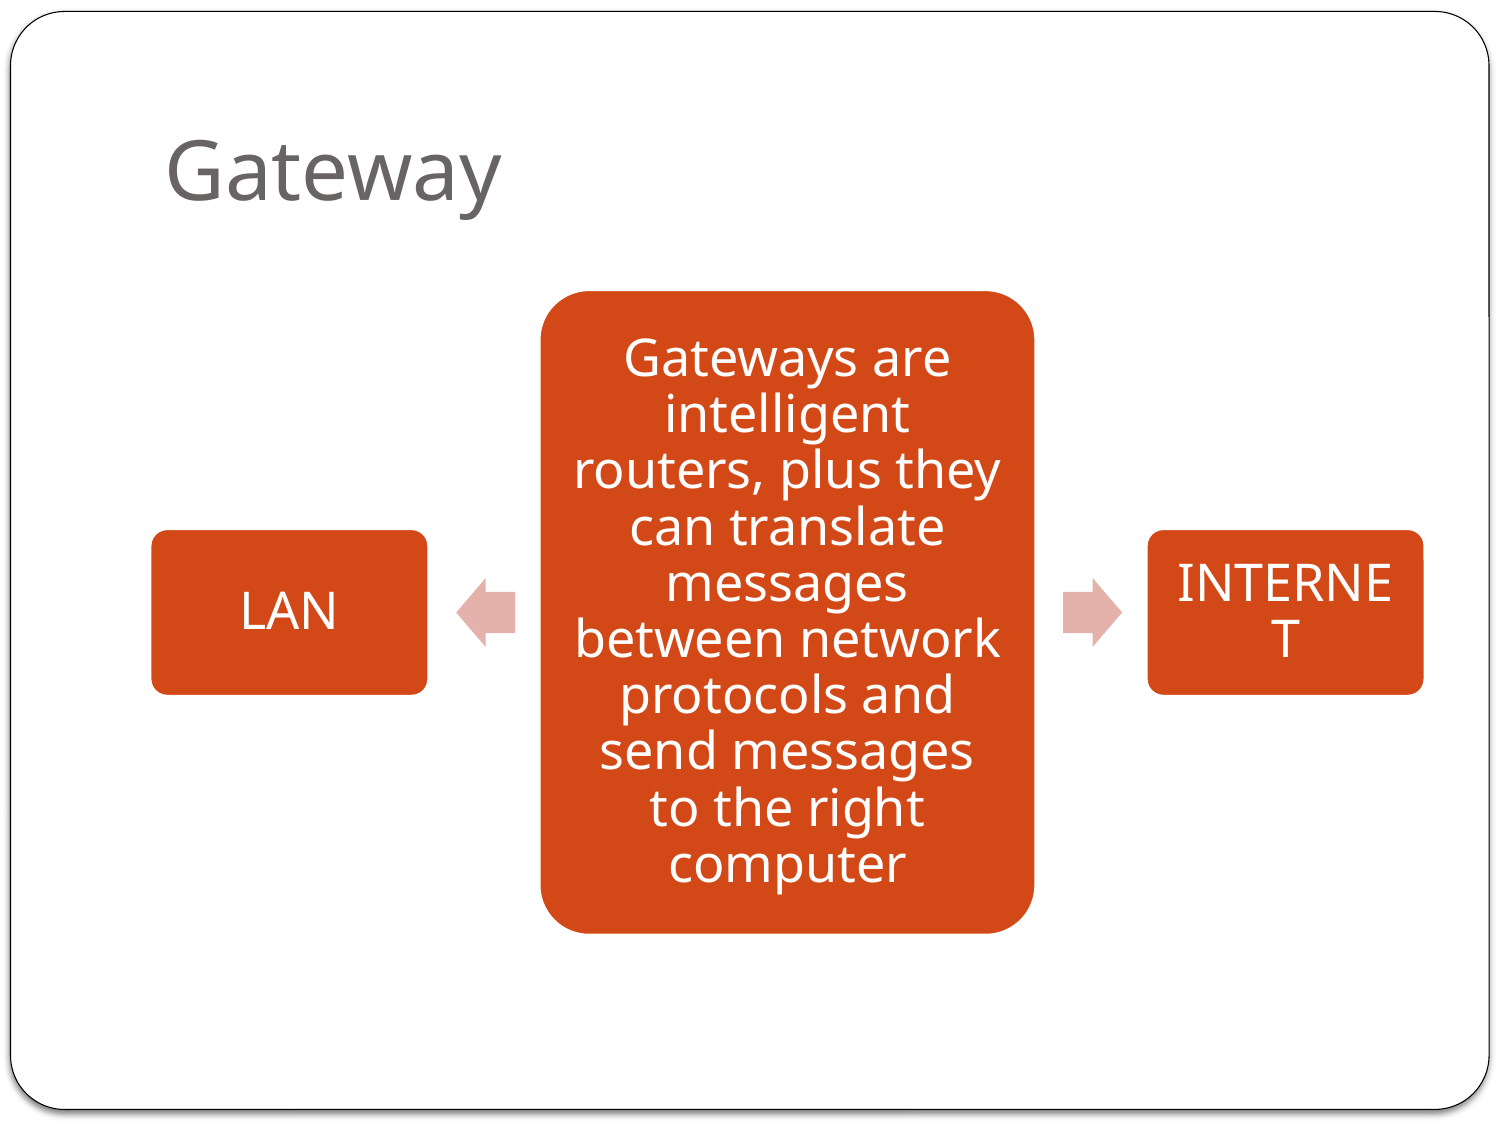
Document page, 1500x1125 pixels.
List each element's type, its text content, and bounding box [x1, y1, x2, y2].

title Gateway [150, 45, 1425, 233]
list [149, 237, 1426, 988]
